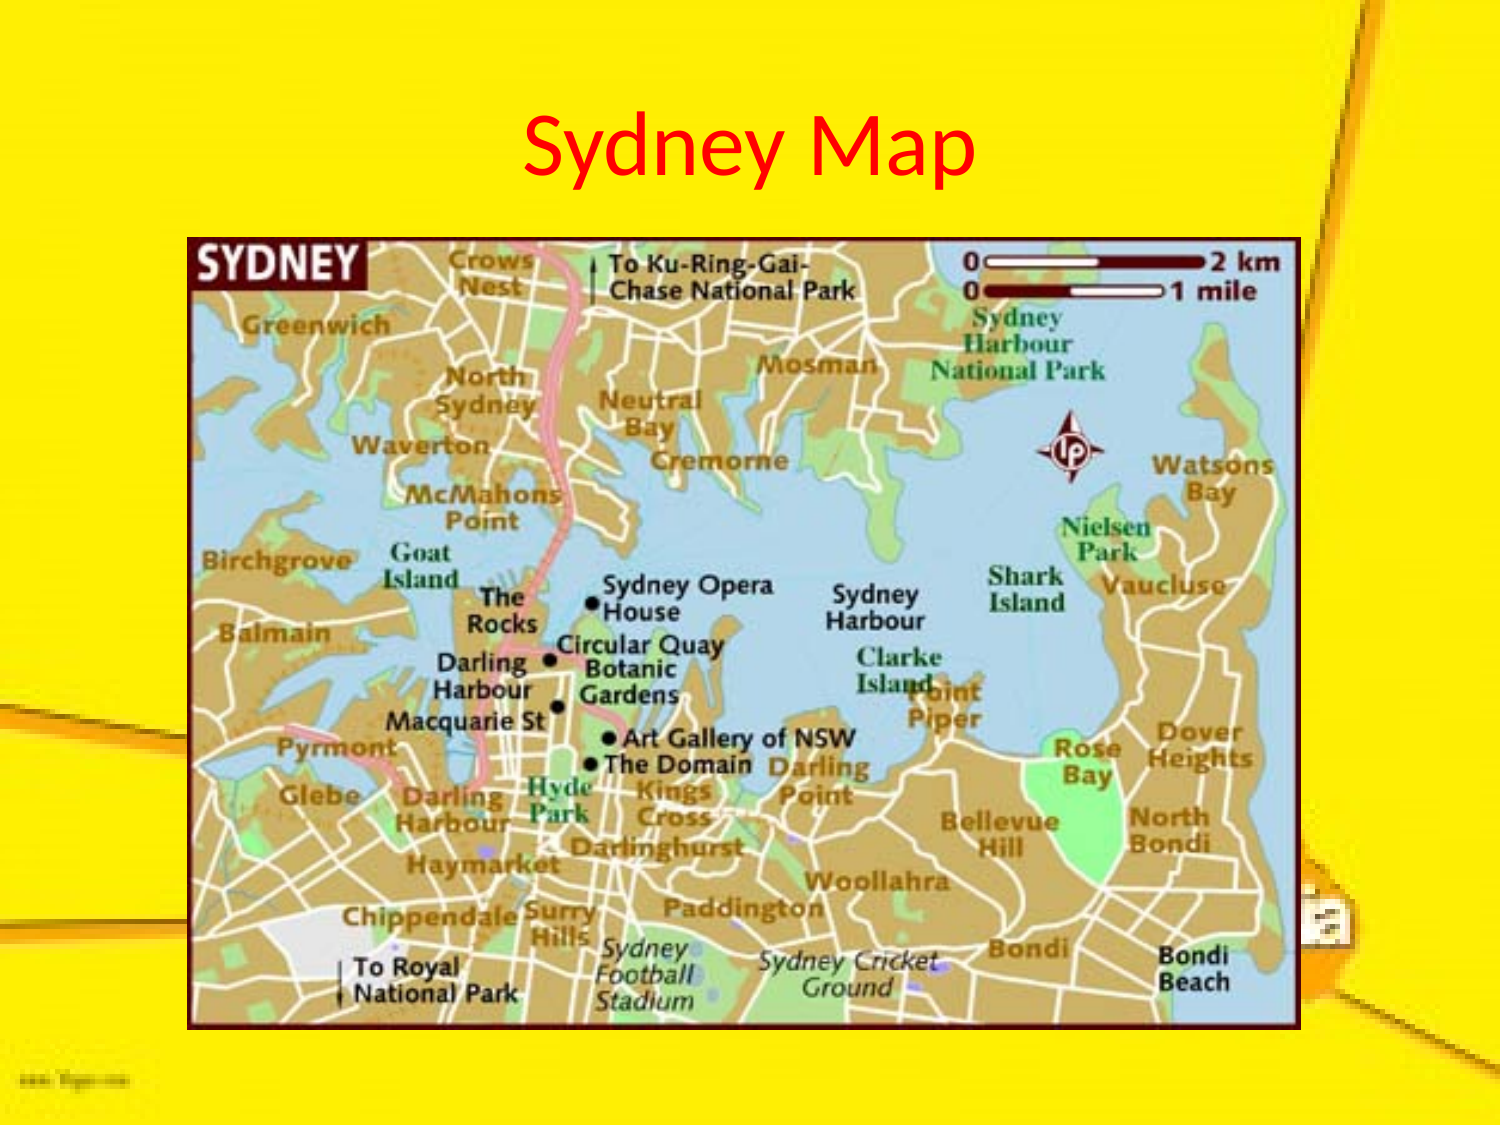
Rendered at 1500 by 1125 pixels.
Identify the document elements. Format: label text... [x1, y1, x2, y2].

title Sydney Map [75, 45, 1425, 233]
picture [0, 0, 1500, 1125]
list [187, 237, 1301, 1030]
